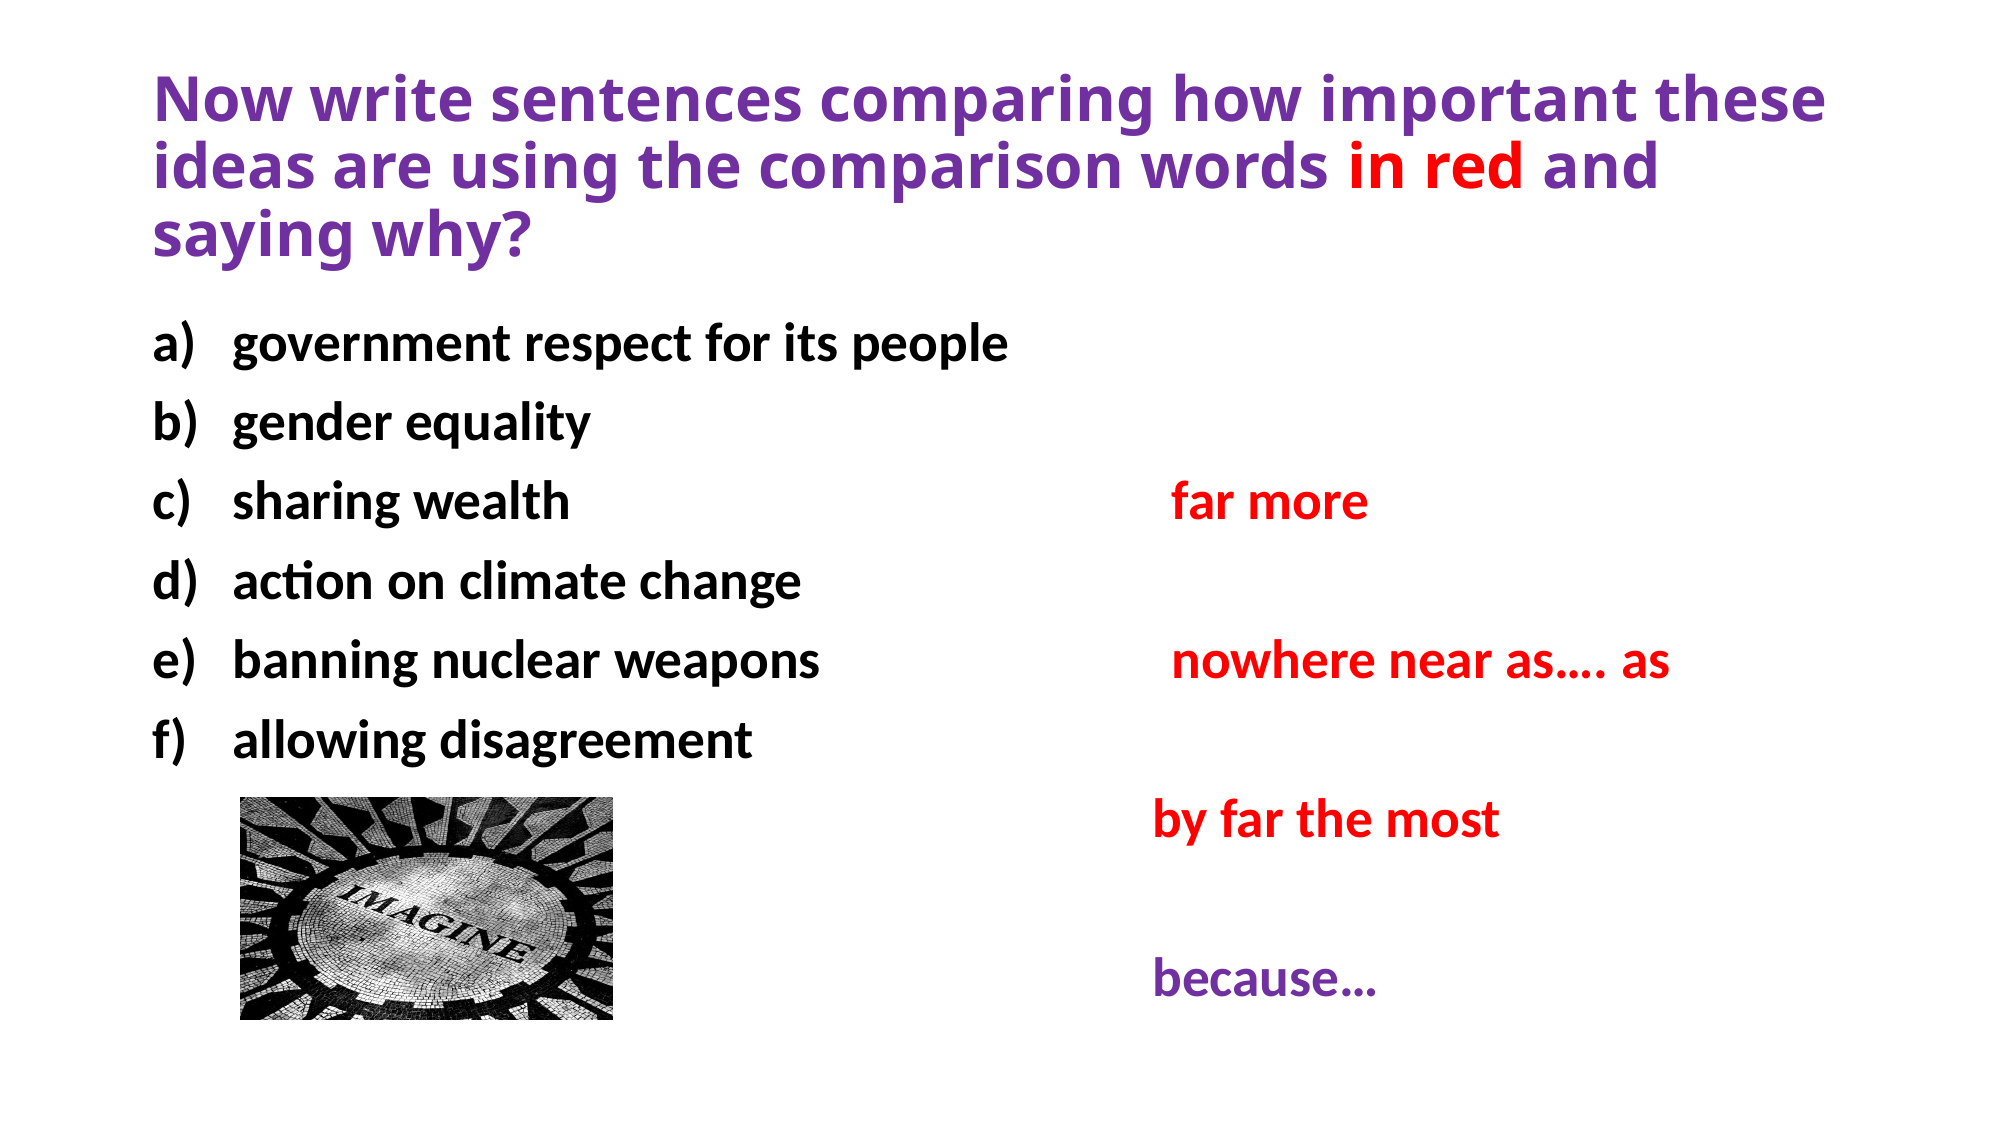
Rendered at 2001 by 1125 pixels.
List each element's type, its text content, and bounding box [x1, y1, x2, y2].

picture [240, 797, 614, 1020]
title Now write sentences comparing how important these ideas are using the comparison words in red and saying why? [137, 59, 1863, 278]
list government respect for its people gender equality sharing wealth far more action on climate change banning nuclear weapons nowhere near as…. as allowing disagreement by far the most because… [137, 306, 1863, 1020]
